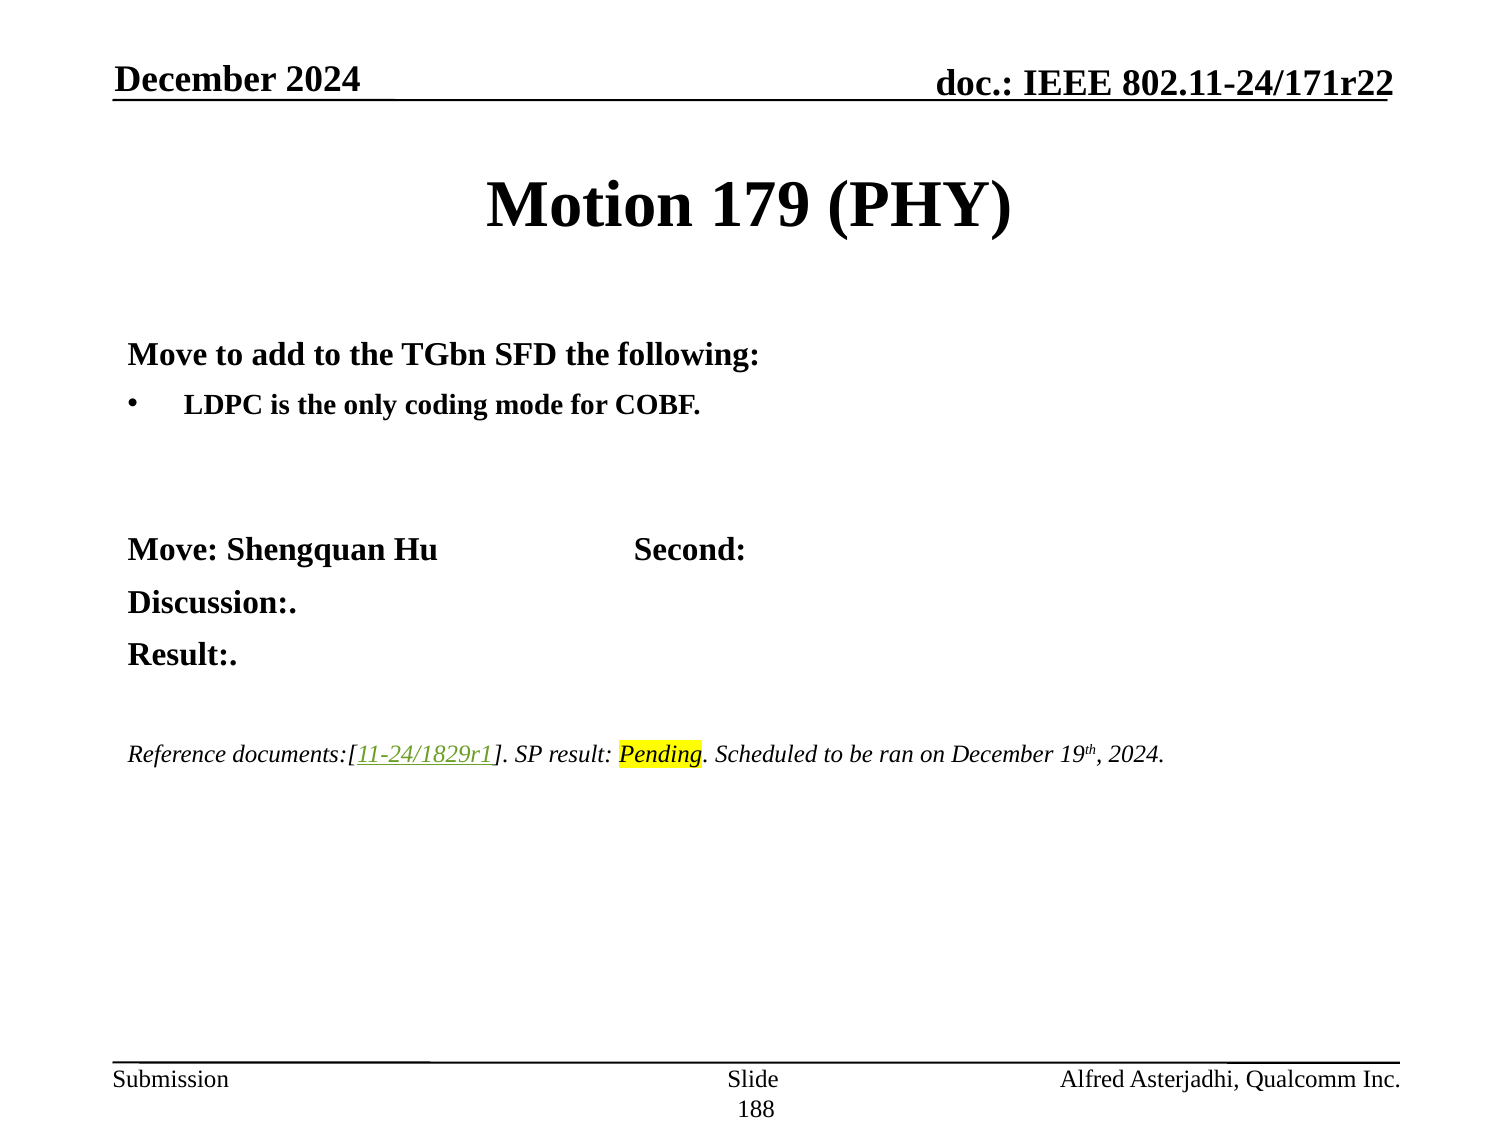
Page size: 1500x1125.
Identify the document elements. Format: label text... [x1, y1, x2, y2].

slide_number Slide 188 [712, 1061, 800, 1123]
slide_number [114, 54, 423, 100]
title Motion 179 (PHY) [112, 112, 1388, 288]
footer Alfred Asterjadhi, Qualcomm Inc. [878, 1061, 1402, 1093]
list Move to add to the TGbn SFD the following: LDPC is the only coding mode for COBF. Move: Shengquan Hu Second: Discussion:. Result:. Reference documents:[11-24/1829r1]. SP result: Pending. Scheduled to be ran on December 19th, 2024. [112, 324, 1388, 1000]
